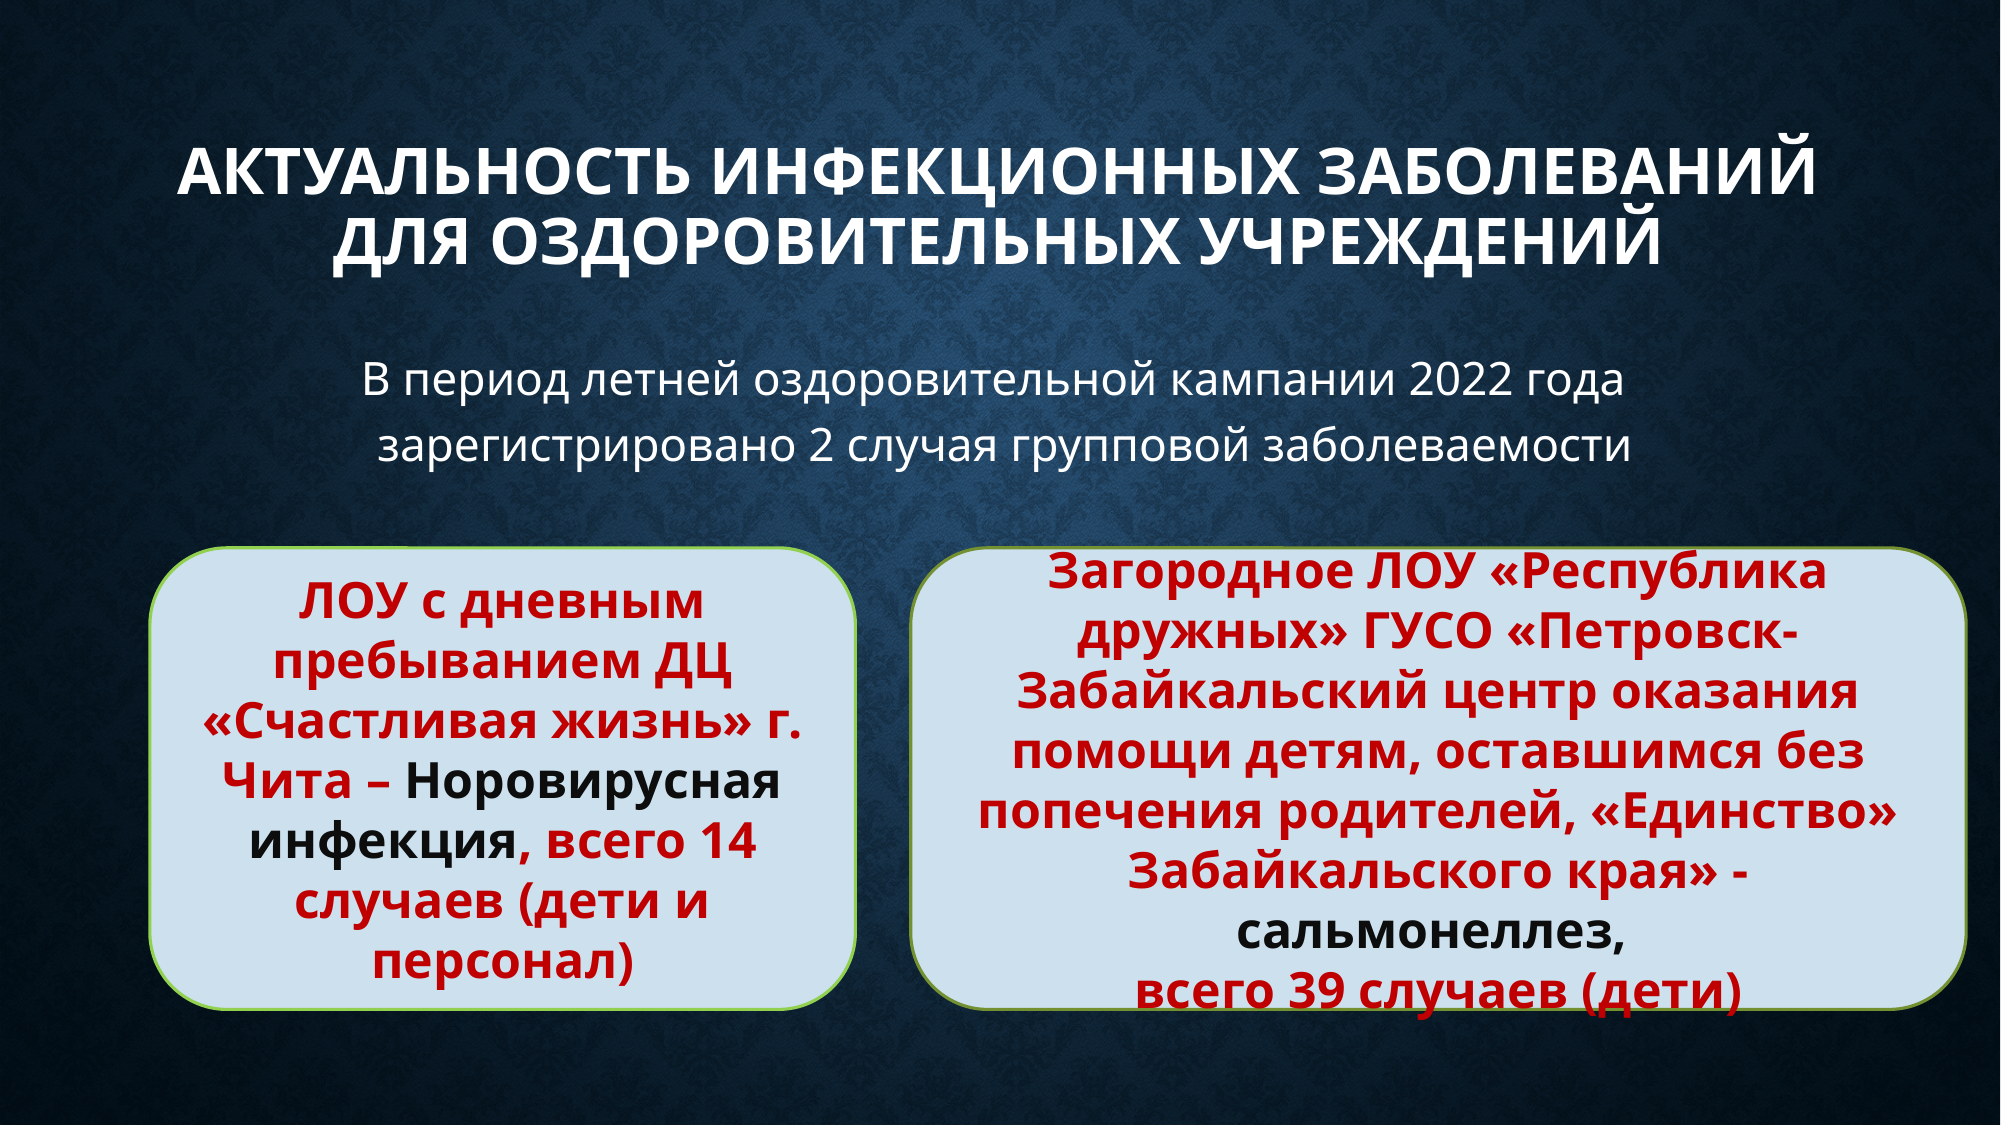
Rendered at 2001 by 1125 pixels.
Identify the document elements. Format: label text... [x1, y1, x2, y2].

text_box ЛОУ с дневным пребыванием ДЦ «Счастливая жизнь» г. Чита – Норовирусная инфекция, всего 14 случаев (дети и персонал) [148, 546, 857, 1011]
list В период летней оздоровительной кампании 2022 года зарегистрировано 2 случая групповой заболеваемости [149, 331, 1849, 479]
text_box Загородное ЛОУ «Республика дружных» ГУСО «Петровск-Забайкальский центр оказания помощи детям, оставшимся без попечения родителей, «Единство» Забайкальского края» - сальмонеллез, всего 39 случаев (дети) [909, 546, 1968, 1011]
title Актуальность инфекционных заболеваний для оздоровительных учреждений [149, 99, 1849, 318]
